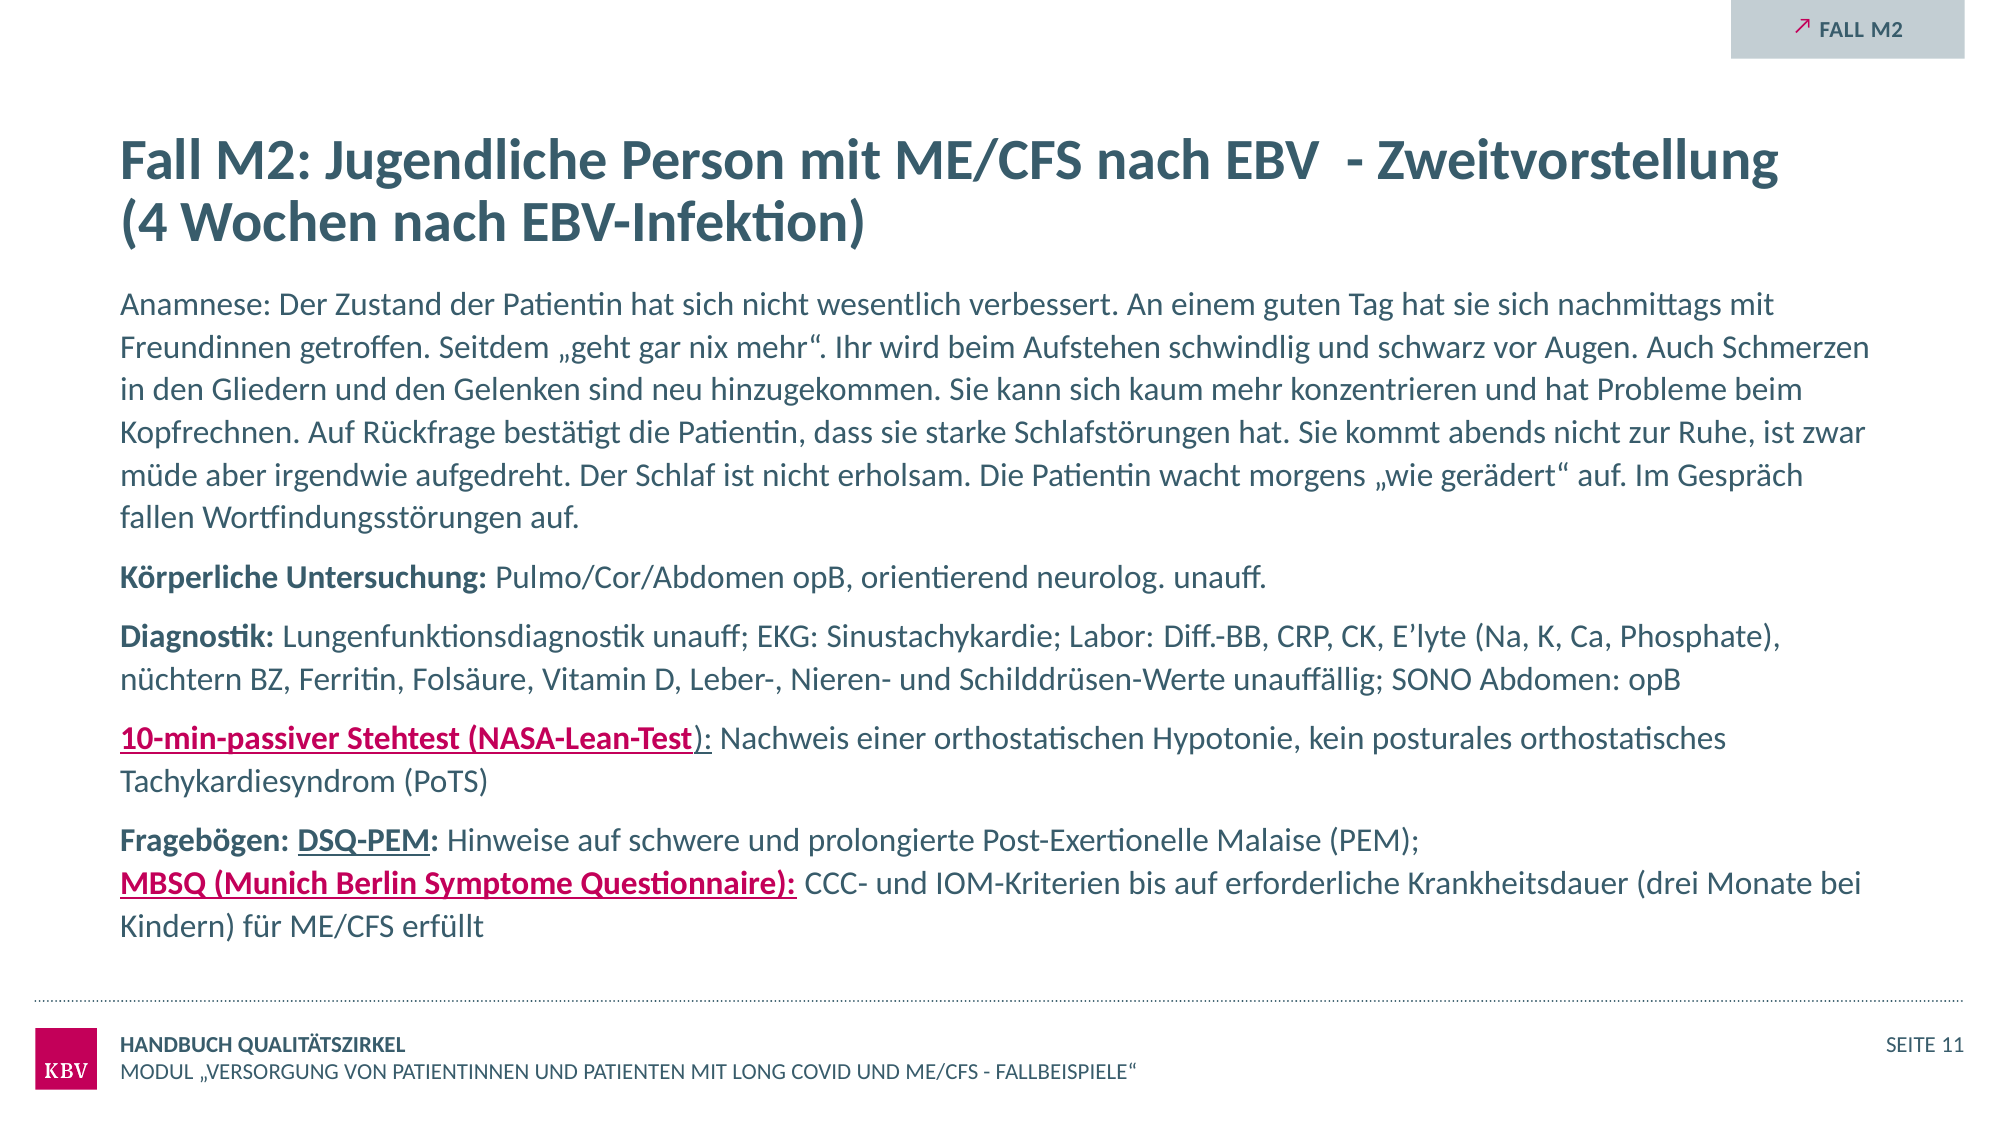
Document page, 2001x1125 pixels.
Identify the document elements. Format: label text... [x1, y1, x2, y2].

slide_number Seite 11 [1787, 1030, 1965, 1057]
title Fall M2: Jugendliche Person mit ME/CFS nach EBV - Zweitvorstellung (4 Wochen nach EBV-Infektion) [120, 129, 1880, 201]
footer Handbuch Qualitätszirkel [120, 1030, 1668, 1057]
slide_number Modul „Versorgung von Patientinnen und Patienten mit Long COVID und ME/CFS - Fallbeispiele“ [120, 1057, 1668, 1084]
list Anamnese: Der Zustand der Patientin hat sich nicht wesentlich verbessert. An einem guten Tag hat sie sich nachmittags mit Freundinnen getroffen. Seitdem „geht gar nix mehr“. Ihr wird beim Aufstehen schwindlig und schwarz vor Augen. Auch Schmerzen in den Gliedern und den Gelenken sind neu hinzugekommen. Sie kann sich kaum mehr konzentrieren und hat Probleme beim Kopfrechnen. Auf Rückfrage bestätigt die Patientin, dass sie starke Schlafstörungen hat. Sie kommt abends nicht zur Ruhe, ist zwar müde aber irgendwie aufgedreht. Der Schlaf ist nicht erholsam. Die Patientin wacht morgens „wie gerädert“ auf. Im Gespräch fallen Wortfindungsstörungen auf. Körperliche Untersuchung: Pulmo/Cor/Abdomen opB, orientierend neurolog. unauff. Diagnostik: Lungenfunktionsdiagnostik unauff; EKG: Sinustachykardie; Labor: Diff.-BB, CRP, CK, E’lyte (Na, K, Ca, Phosphate), nüchtern BZ, Ferritin, Folsäure, Vitamin D, Leber-, Nieren- und Schilddrüsen-Werte unauffällig; SONO Abdomen: opB 10-min-passiver Stehtest (NASA-Lean-Test): Nachweis einer orthostatischen Hypotonie, kein posturales orthostatisches Tachykardiesyndrom (PoTS) Fragebögen: DSQ-PEM: Hinweise auf schwere und prolongierte Post-Exertionelle Malaise (PEM); MBSQ (Munich Berlin Symptome Questionnaire): CCC- und IOM-Kriterien bis auf erforderliche Krankheitsdauer (drei Monate bei Kindern) für ME/CFS erfüllt [120, 279, 1880, 987]
list Fall M2 [1731, 0, 1965, 59]
